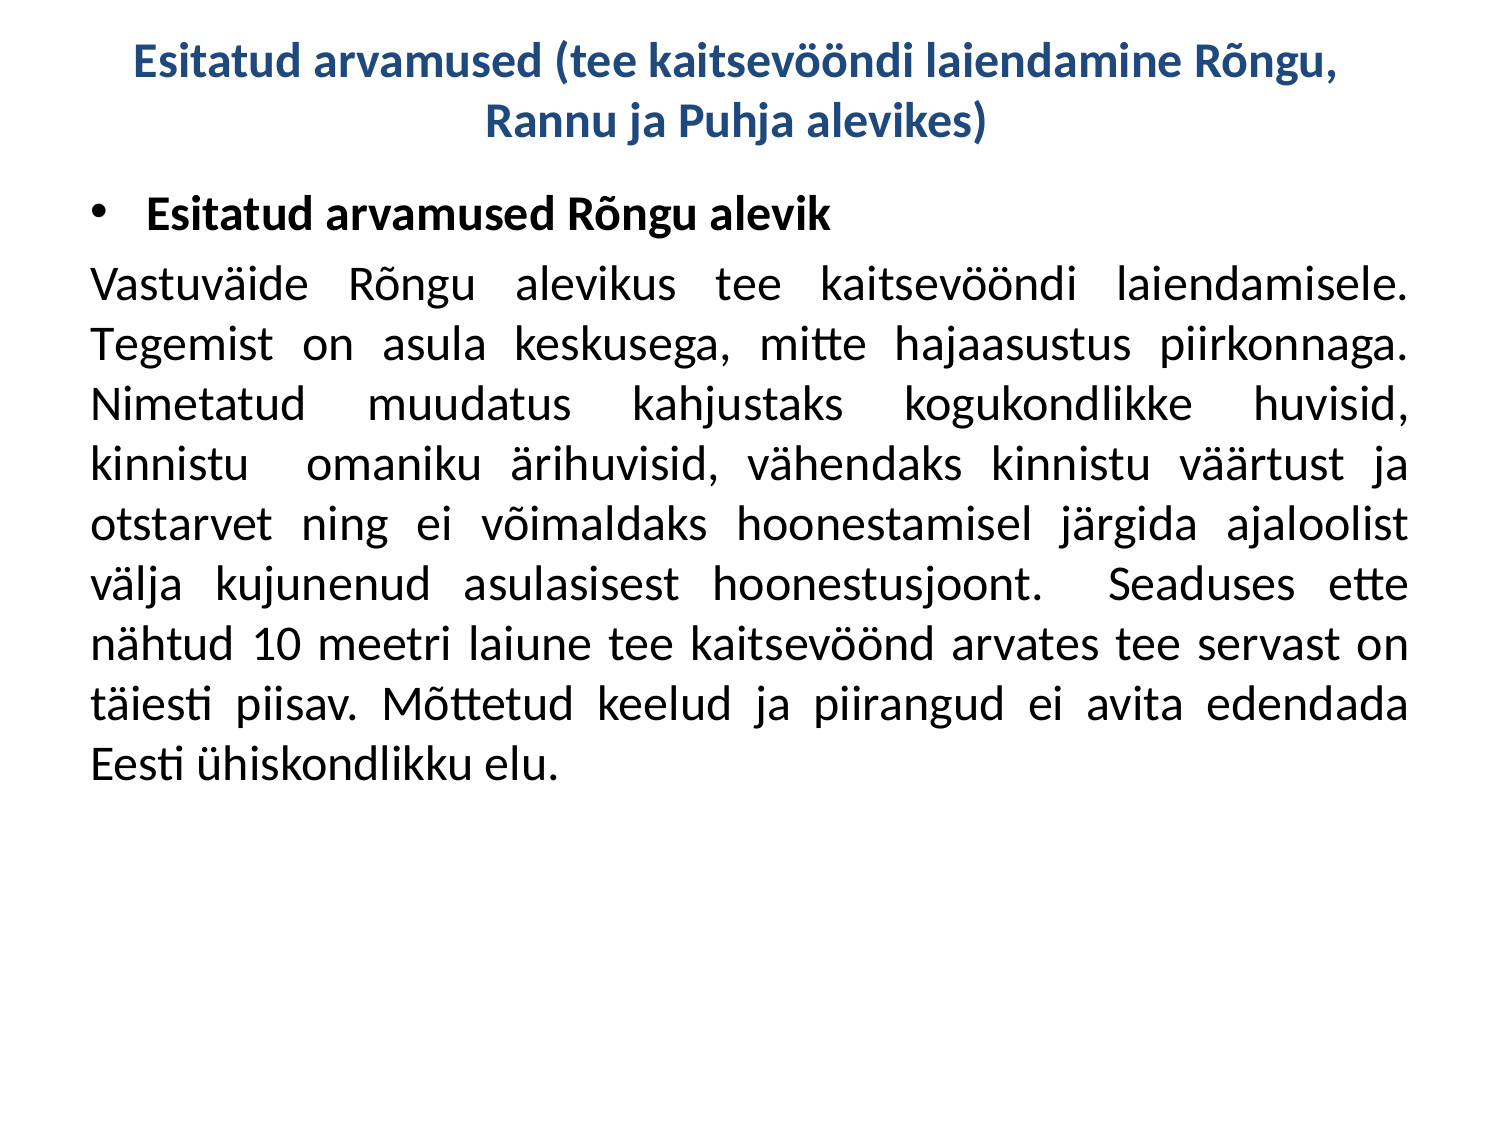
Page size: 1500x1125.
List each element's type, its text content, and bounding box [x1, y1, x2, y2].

title Esitatud arvamused (tee kaitsevööndi laiendamine Rõngu, Rannu ja Puhja alevikes) [80, 50, 1394, 126]
list Esitatud arvamused Rõngu alevik Vastuväide Rõngu alevikus tee kaitsevööndi laiendamisele. Tegemist on asula keskusega, mitte hajaasustus piirkonnaga. Nimetatud muudatus kahjustaks kogukondlikke huvisid, kinnistu omaniku ärihuvisid, vähendaks kinnistu väärtust ja otstarvet ning ei võimaldaks hoonestamisel järgida ajaloolist välja kujunenud asulasisest hoonestusjoont. Seaduses ette nähtud 10 meetri laiune tee kaitsevöönd arvates tee servast on täiesti piisav. Mõttetud keelud ja piirangud ei avita edendada Eesti ühiskondlikku elu. [75, 172, 1425, 1005]
